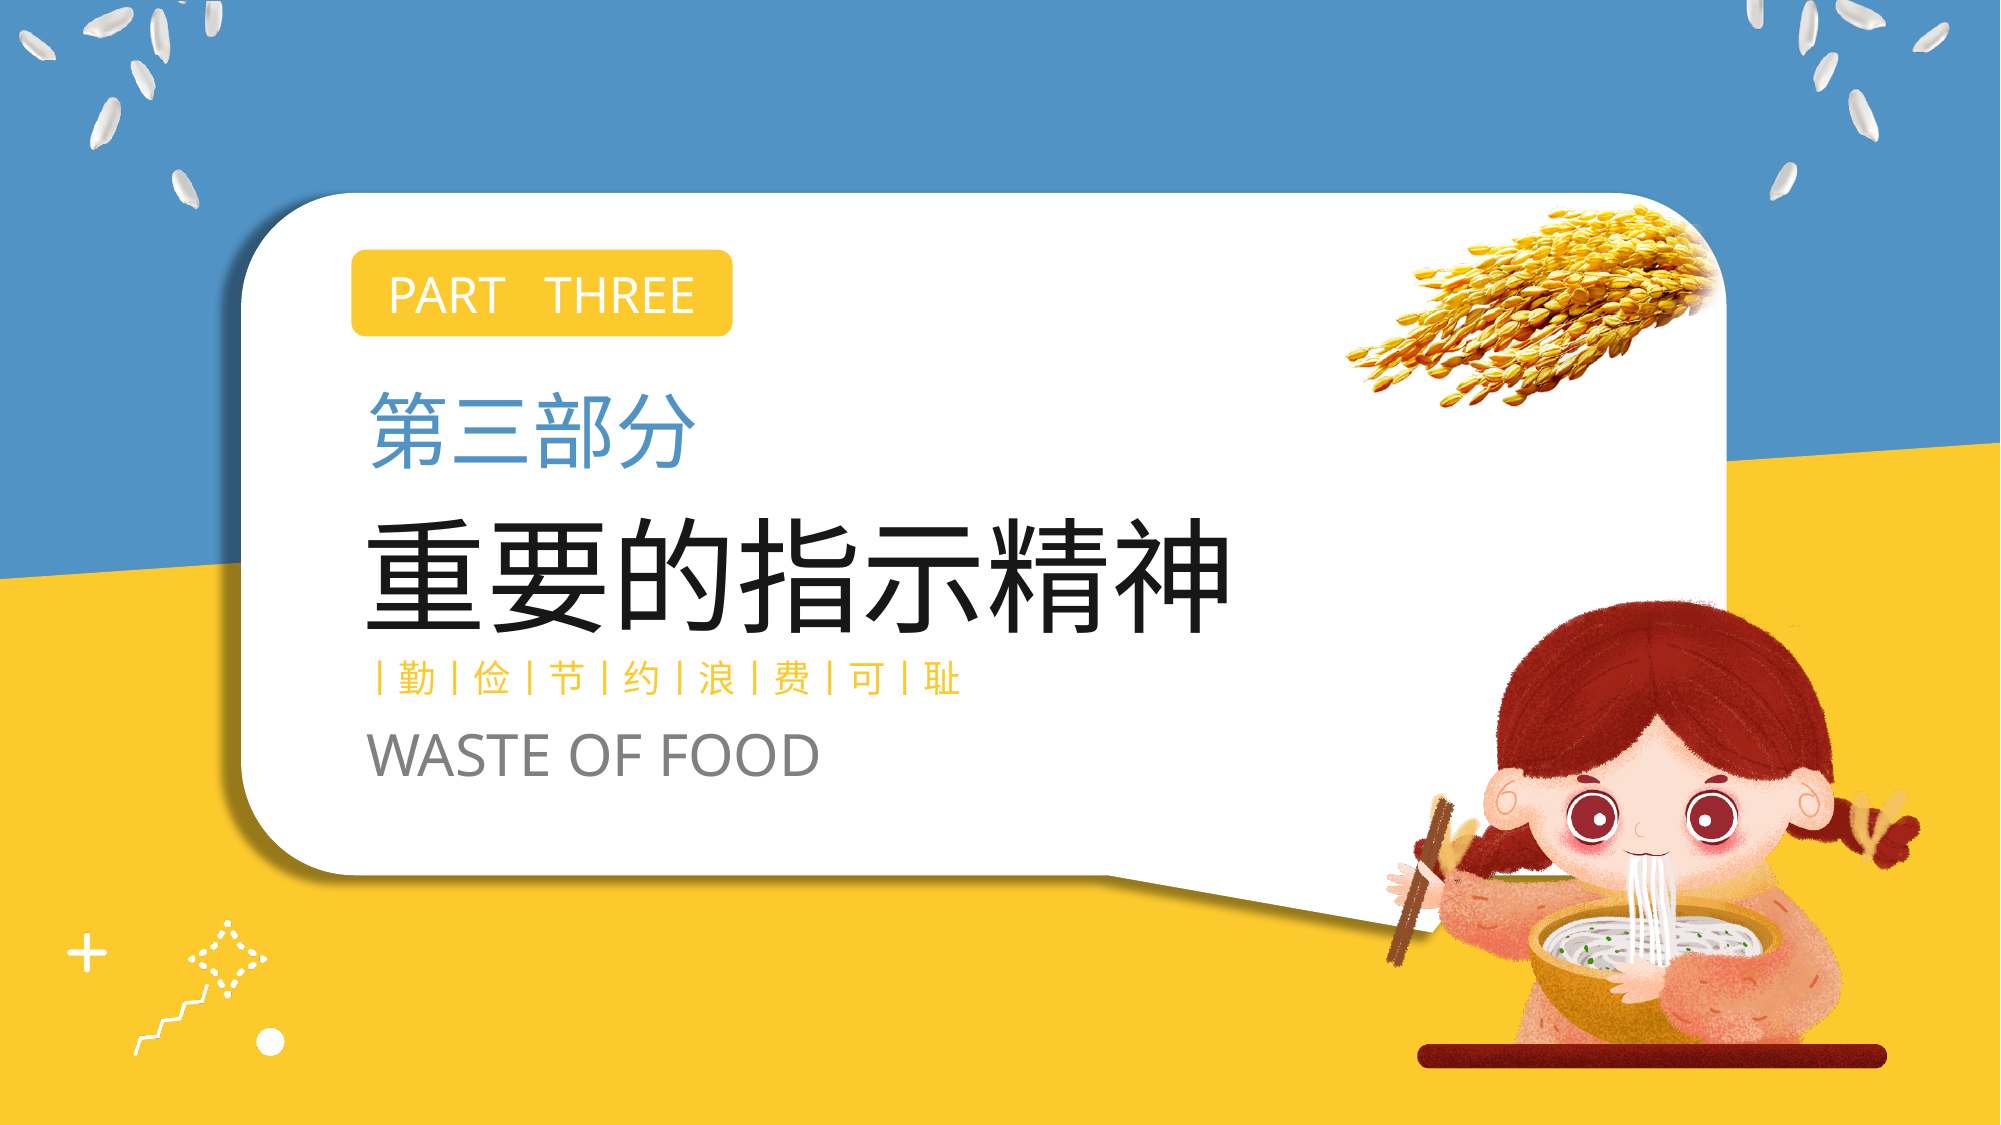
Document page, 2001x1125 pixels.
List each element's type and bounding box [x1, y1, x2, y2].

picture [18, 894, 290, 1066]
picture [1338, 520, 1997, 1125]
text_box [0, 0, 2000, 1125]
picture [1291, 0, 2001, 448]
picture [0, 0, 352, 234]
